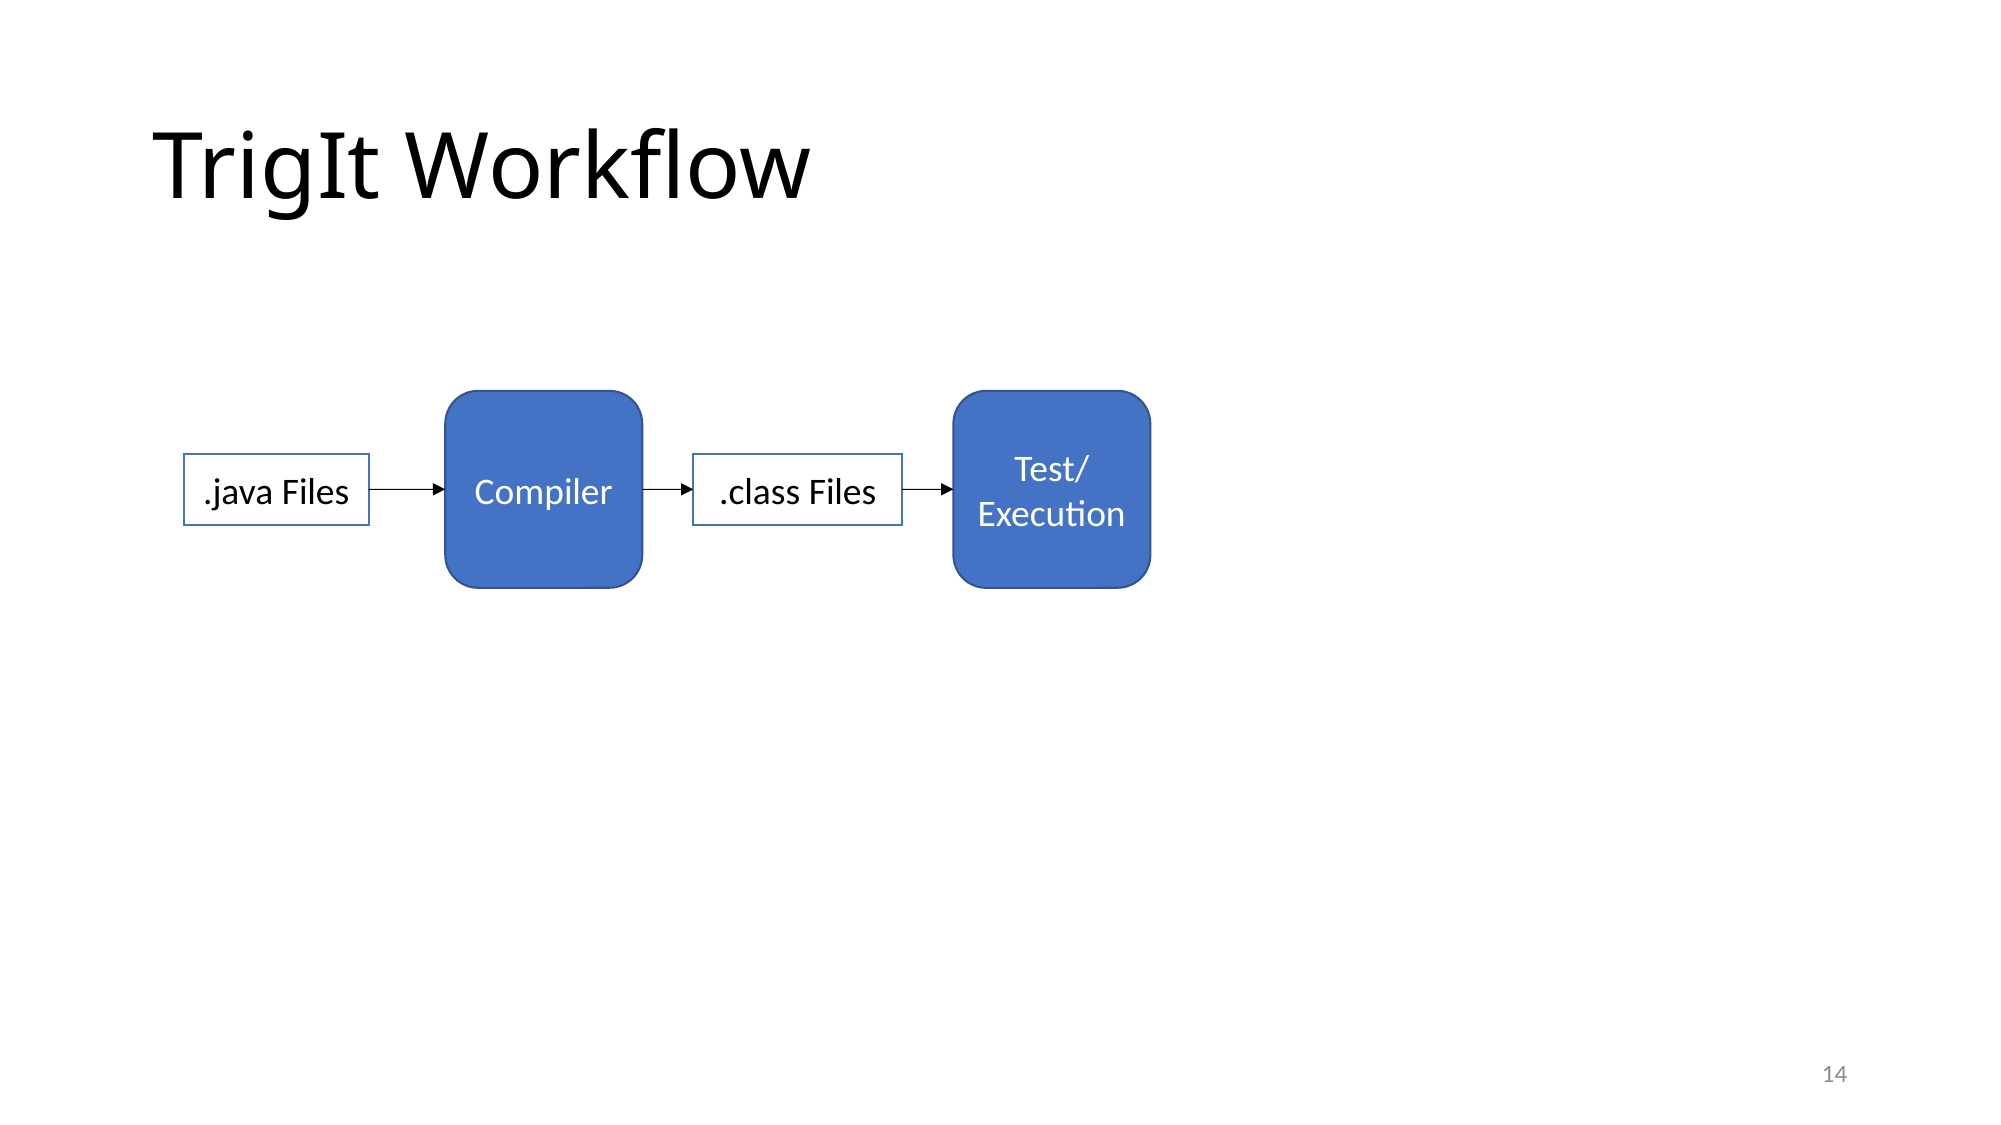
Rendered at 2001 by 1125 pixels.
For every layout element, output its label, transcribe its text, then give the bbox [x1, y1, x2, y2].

slide_number 14 [1412, 1042, 1863, 1103]
text_box .class Files [692, 453, 903, 526]
text_box Test/ Execution [952, 389, 1152, 589]
text_box Compiler [444, 389, 644, 589]
text_box .java Files [183, 453, 370, 526]
title TrigIt Workflow [137, 59, 1863, 278]
